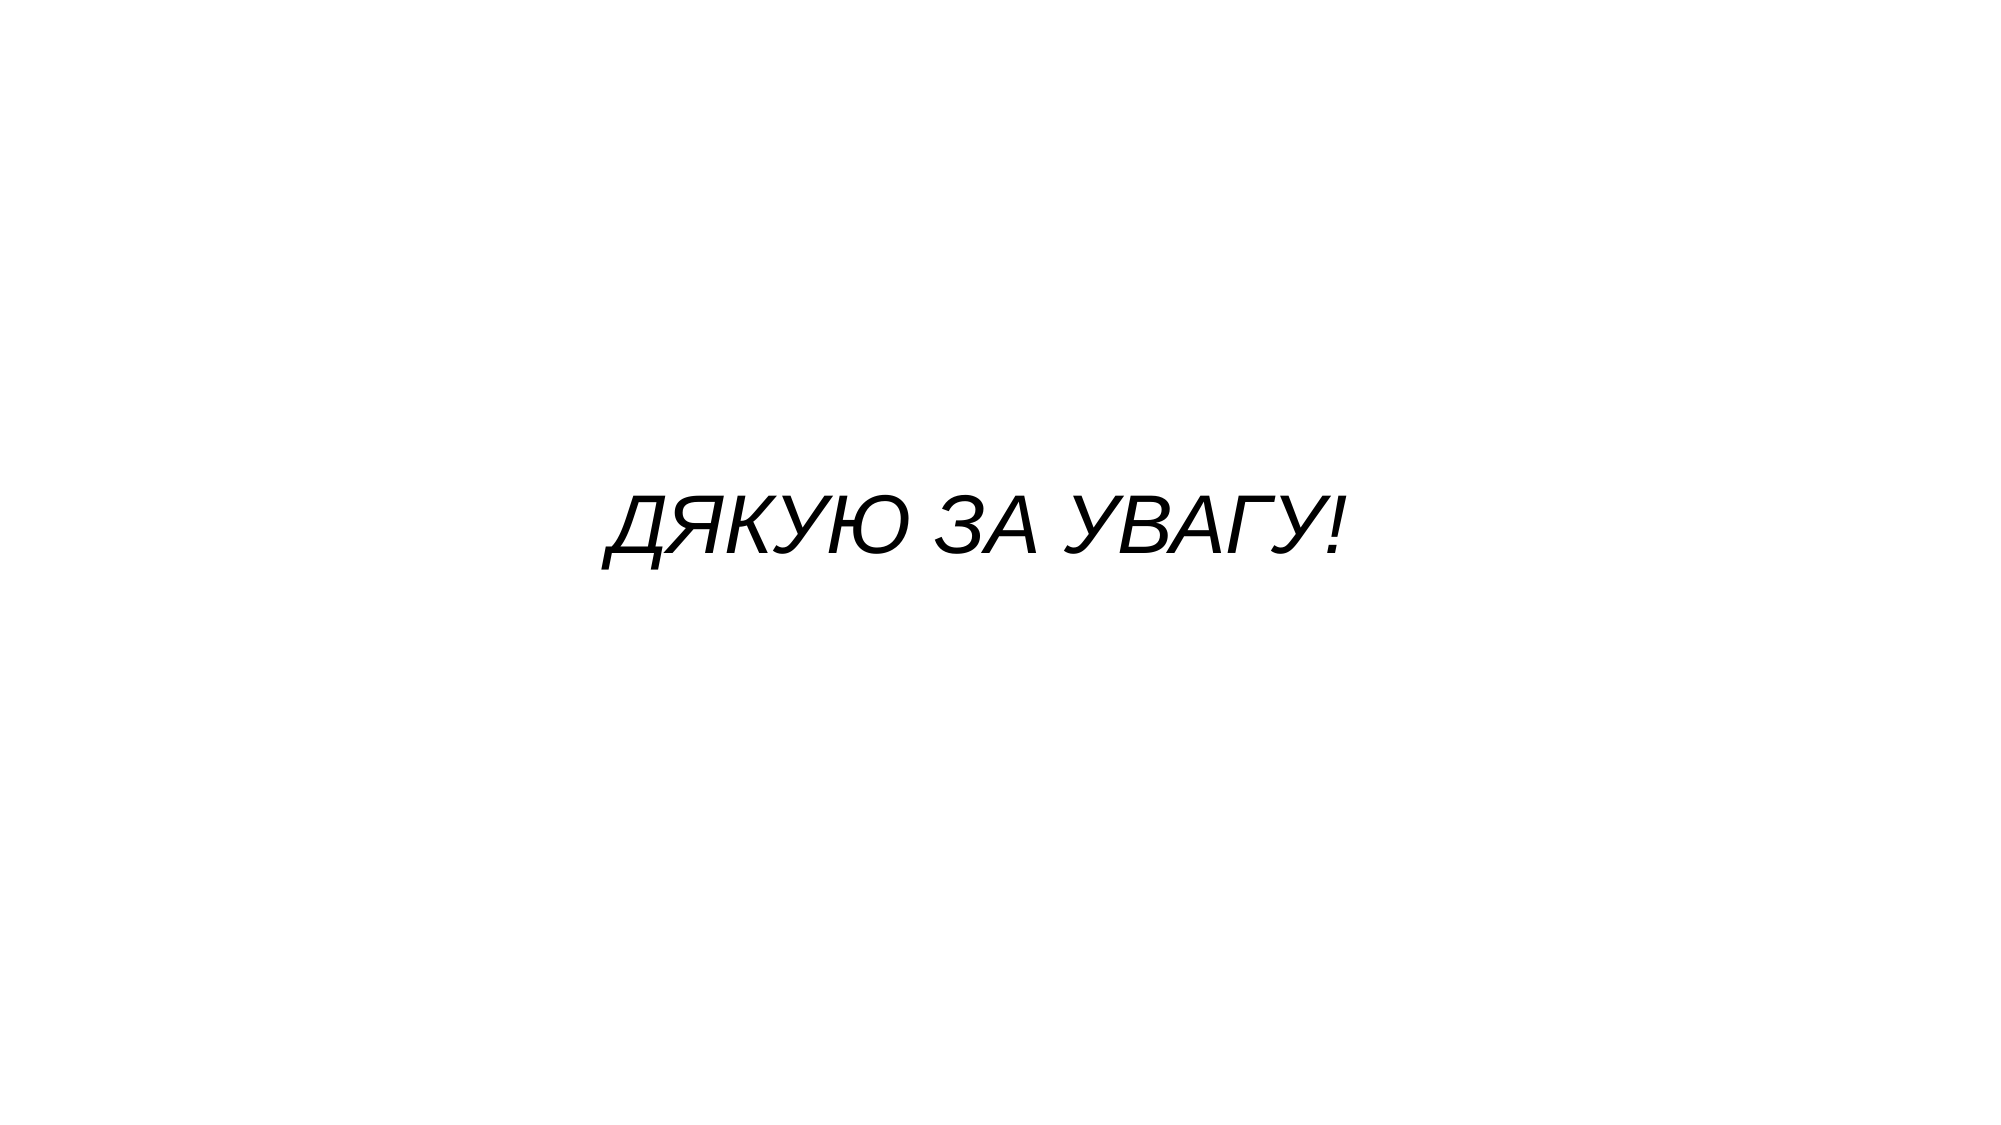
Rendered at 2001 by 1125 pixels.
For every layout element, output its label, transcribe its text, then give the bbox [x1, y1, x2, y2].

title ДЯКУЮ ЗА УВАГУ! [0, 417, 1958, 635]
